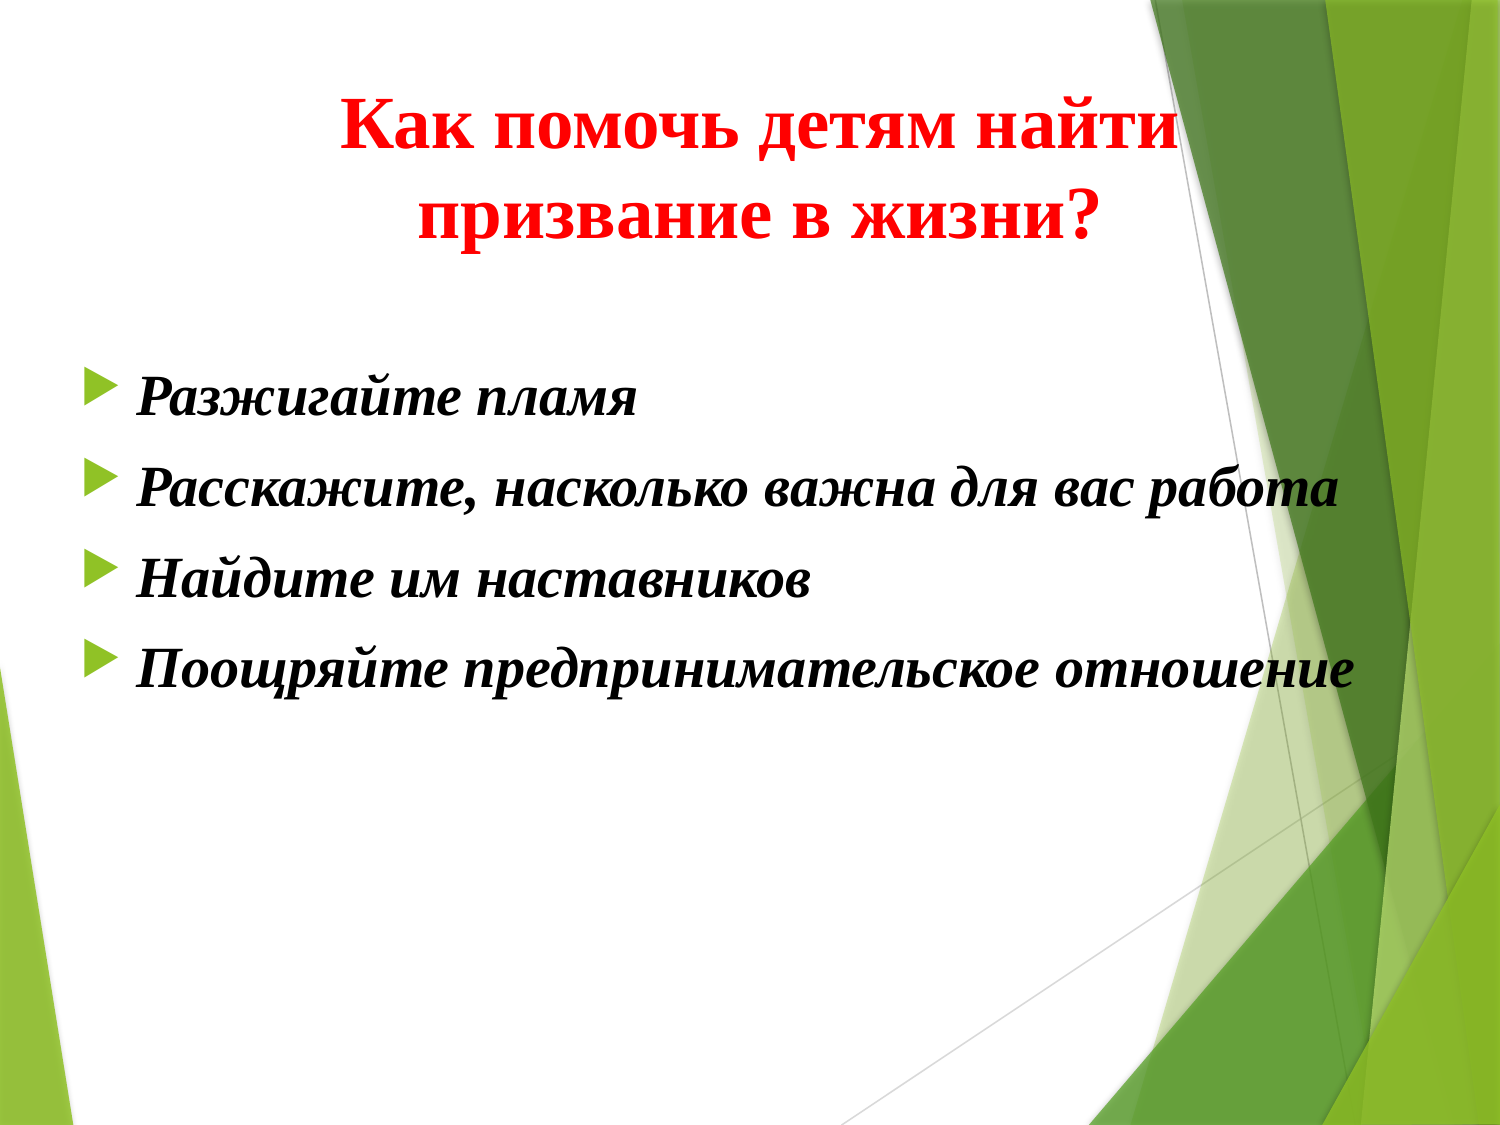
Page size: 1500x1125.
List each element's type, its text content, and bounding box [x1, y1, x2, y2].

list Разжигайте пламя Расскажите, насколько важна для вас работа Найдите им наставников Поощряйте предпринимательское отношение [64, 350, 1400, 970]
title Как помочь детям найти призвание в жизни? [191, 66, 1329, 277]
